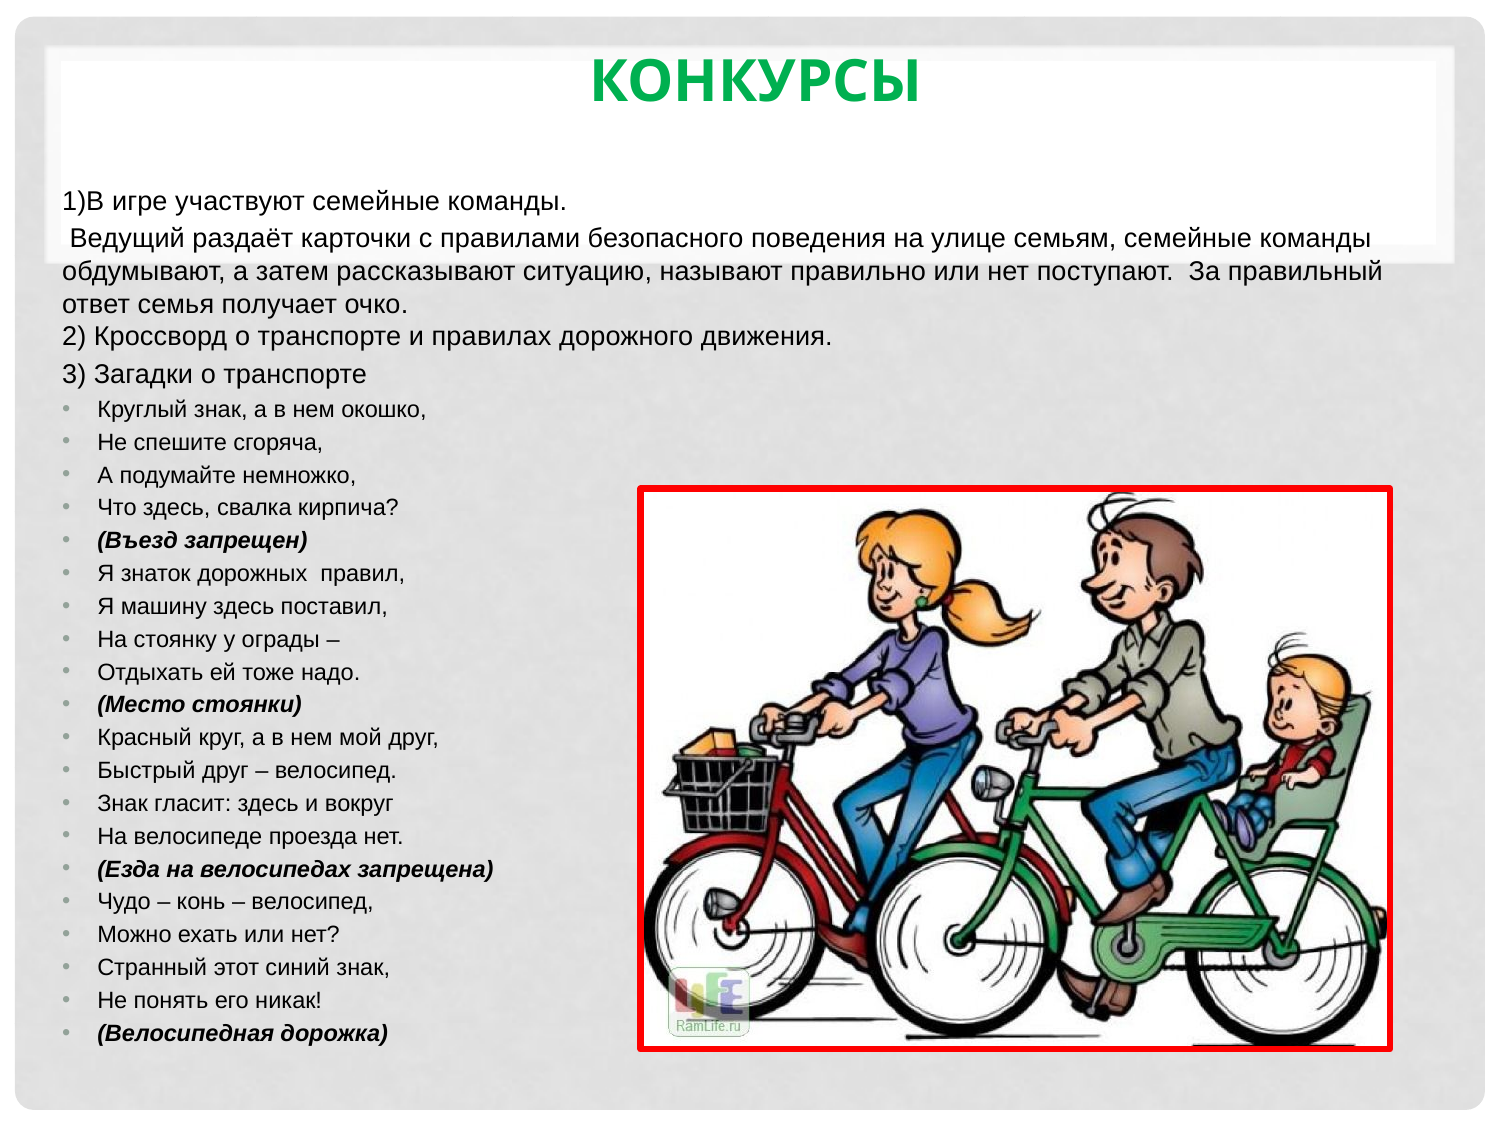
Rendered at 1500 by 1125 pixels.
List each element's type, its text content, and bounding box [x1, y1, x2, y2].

picture [643, 491, 1387, 1047]
title Конкурсы [64, 19, 1447, 137]
list 1)В игре участвуют семейные команды. Ведущий раздаёт карточки с правилами безопасного поведения на улице семьям, семейные команды обдумывают, а затем рассказывают ситуацию, называют правильно или нет поступают. За правильный ответ семья получает очко. 2) Кроссворд о транспорте и правилах дорожного движения. 3) Загадки о транспорте Круглый знак, а в нем окошко, Не спешите сгоряча, А подумайте немножко, Что здесь, свалка кирпича? (Въезд запрещен) Я знаток дорожных правил, Я машину здесь поставил, На стоянку у ограды – Отдыхать ей тоже надо. (Место стоянки) Красный круг, а в нем мой друг, Быстрый друг – велосипед. Знак гласит: здесь и вокруг На велосипеде проезда нет. (Езда на велосипедах запрещена) Чудо – конь – велосипед, Можно ехать или нет? Странный этот синий знак, Не понять его никак! (Велосипедная дорожка) [29, 137, 1471, 1083]
